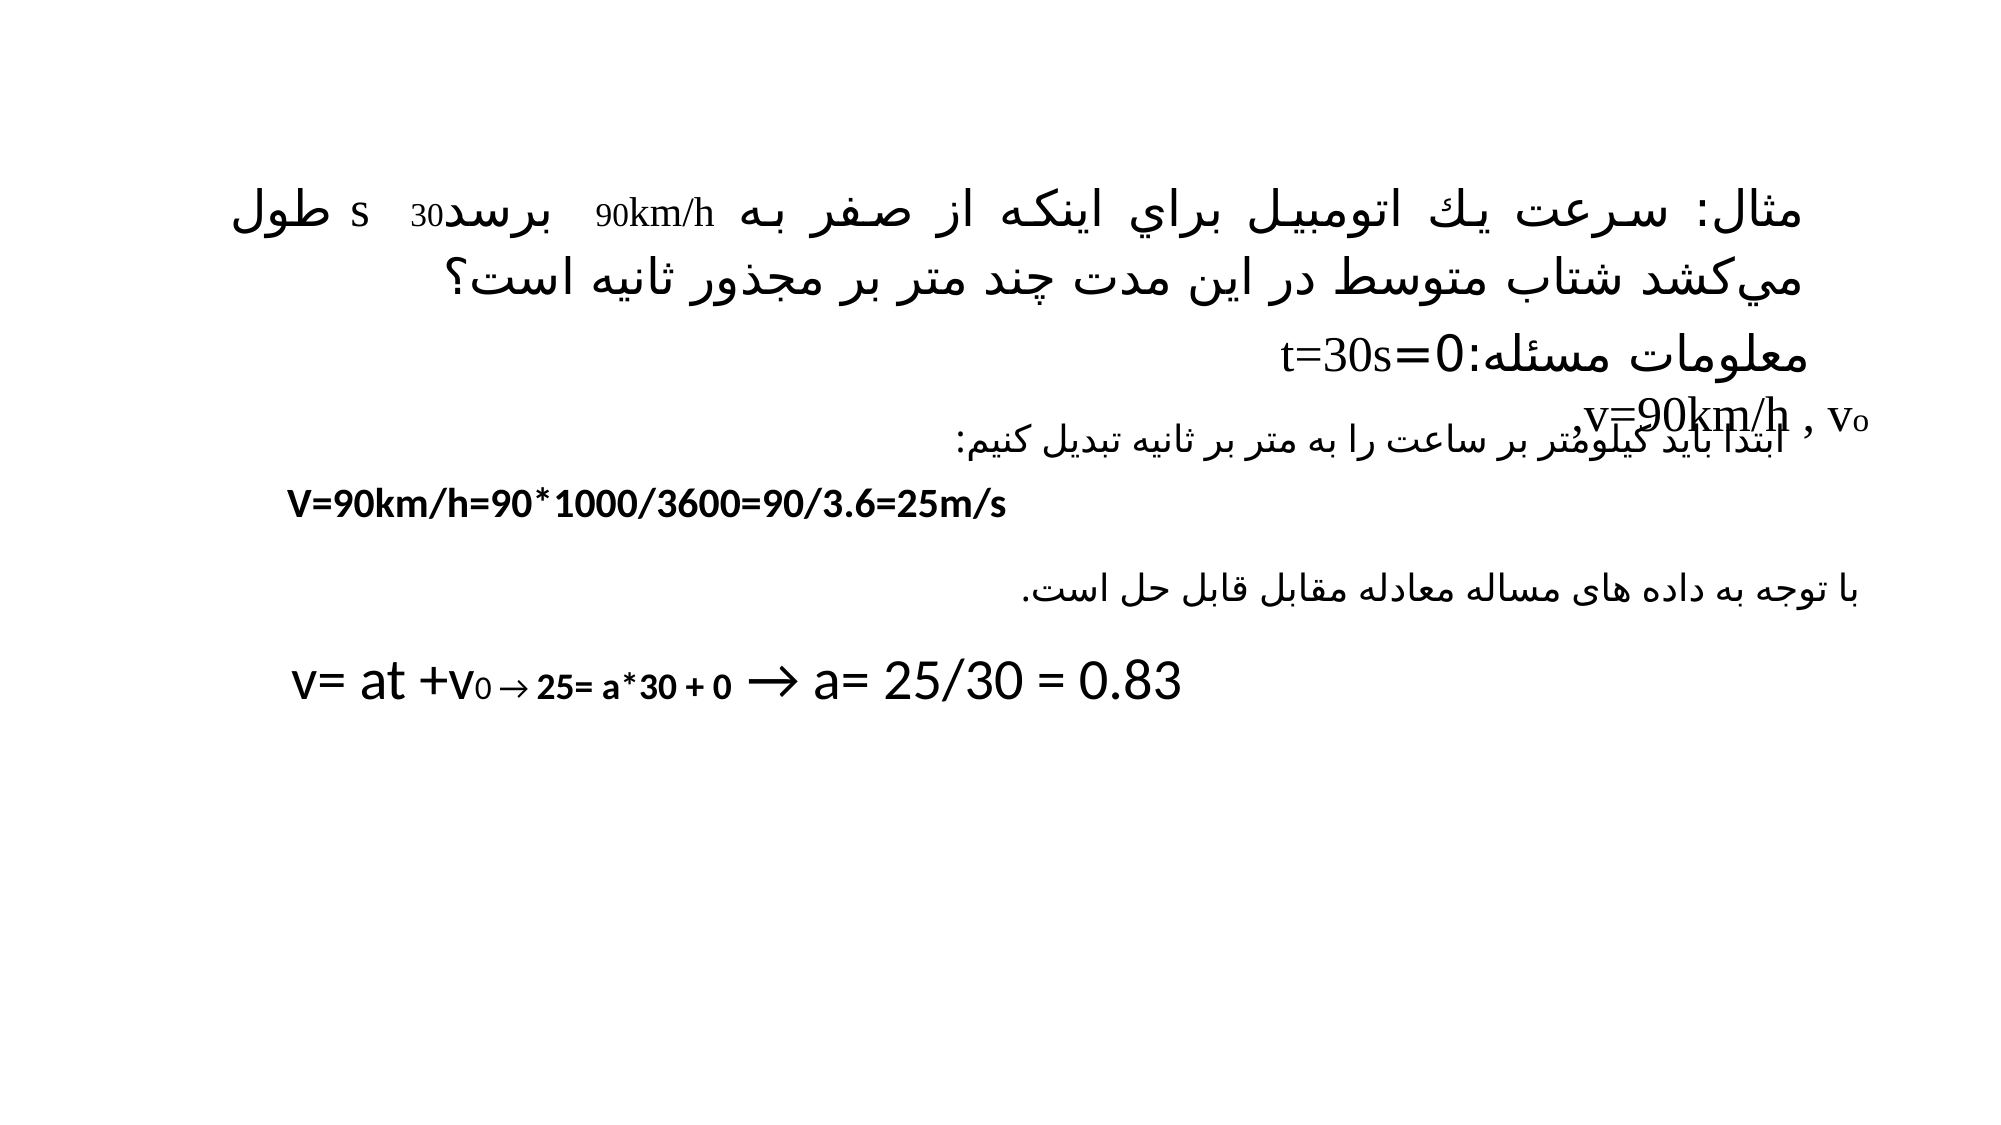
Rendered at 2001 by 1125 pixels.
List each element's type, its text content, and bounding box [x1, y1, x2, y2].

text_box با توجه به داده های مساله معادله مقابل قابل حل است. [996, 557, 1876, 617]
text_box V=90km/h=90*1000/3600=90/3.6=25m/s [272, 468, 1023, 534]
text_box ابتدا باید کیلومتر بر ساعت را به متر بر ثانیه تبدیل کنیم: [940, 408, 1801, 468]
text_box مثال: سرعت يك اتومبيل براي اينكه از صفر به 90km/h برسدs 30 طول مي‌كشد شتاب متوسط در اين مدت چند متر بر مجذور ثانيه است؟ [207, 159, 1820, 313]
text_box v= at +v0 → 25= a*30 + 0 → a= 25/30 = 0.83 [276, 625, 1198, 721]
text_box معلومات مسئله:0=t=30s ,v=90km/h , vo [1014, 314, 1885, 389]
